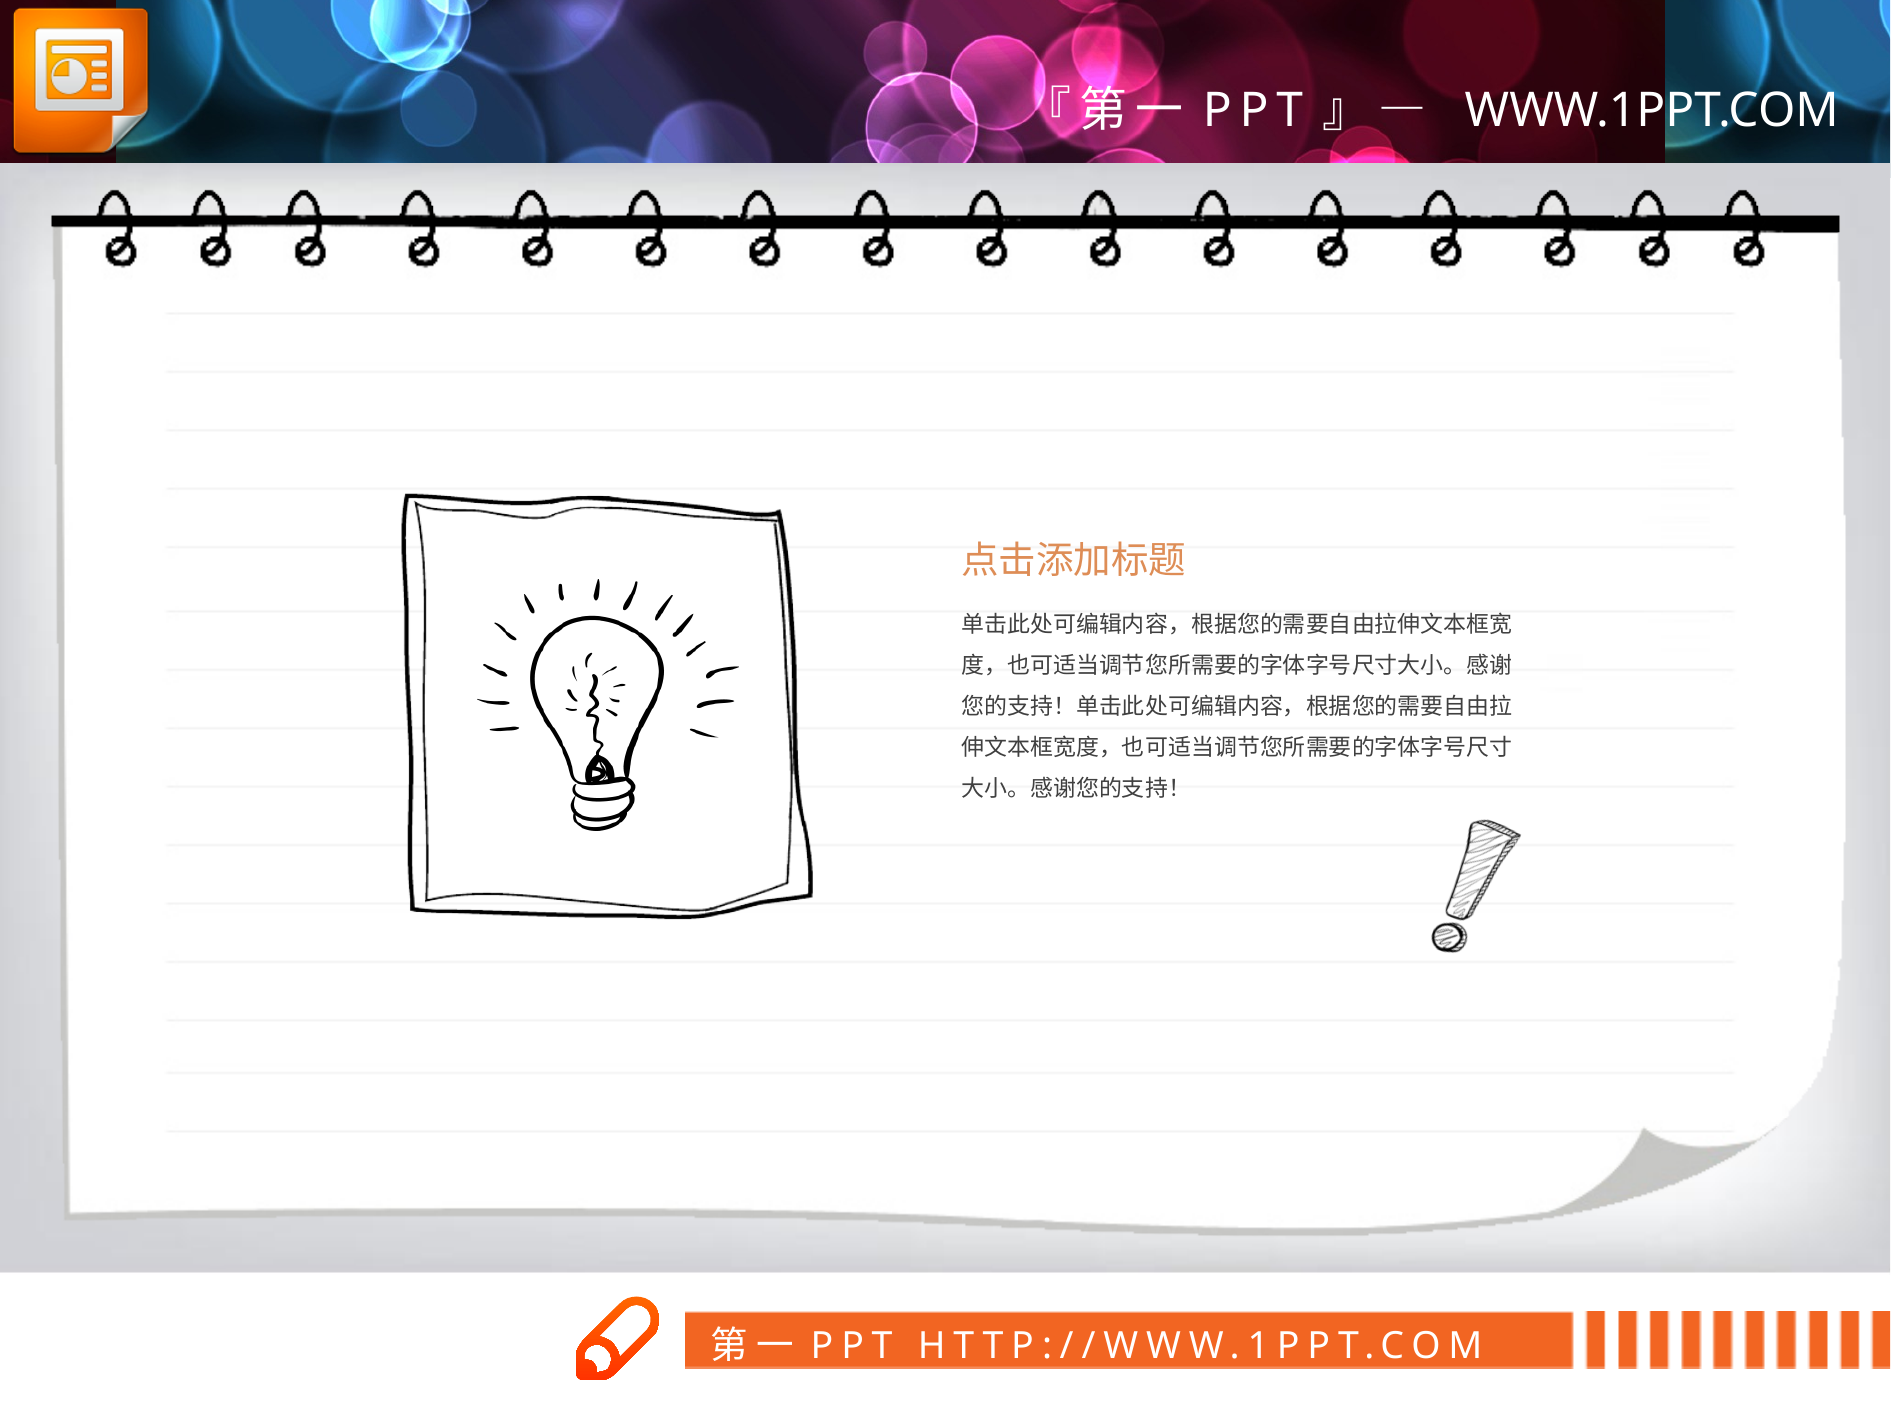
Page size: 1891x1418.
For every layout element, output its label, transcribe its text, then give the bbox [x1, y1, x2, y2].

text_box 点击添加标题 [946, 528, 1412, 588]
picture [685, 1311, 1891, 1369]
picture [0, 0, 1891, 1275]
text_box 单击此处可编辑内容，根据您的需要自由拉伸文本框宽度，也可适当调节您所需要的字体字号尺寸大小。感谢您的支持！单击此处可编辑内容，根据您的需要自由拉伸文本框宽度，也可适当调节您所需要的字体字号尺寸大小。感谢您的支持！ [946, 588, 1535, 850]
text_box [389, 484, 824, 935]
